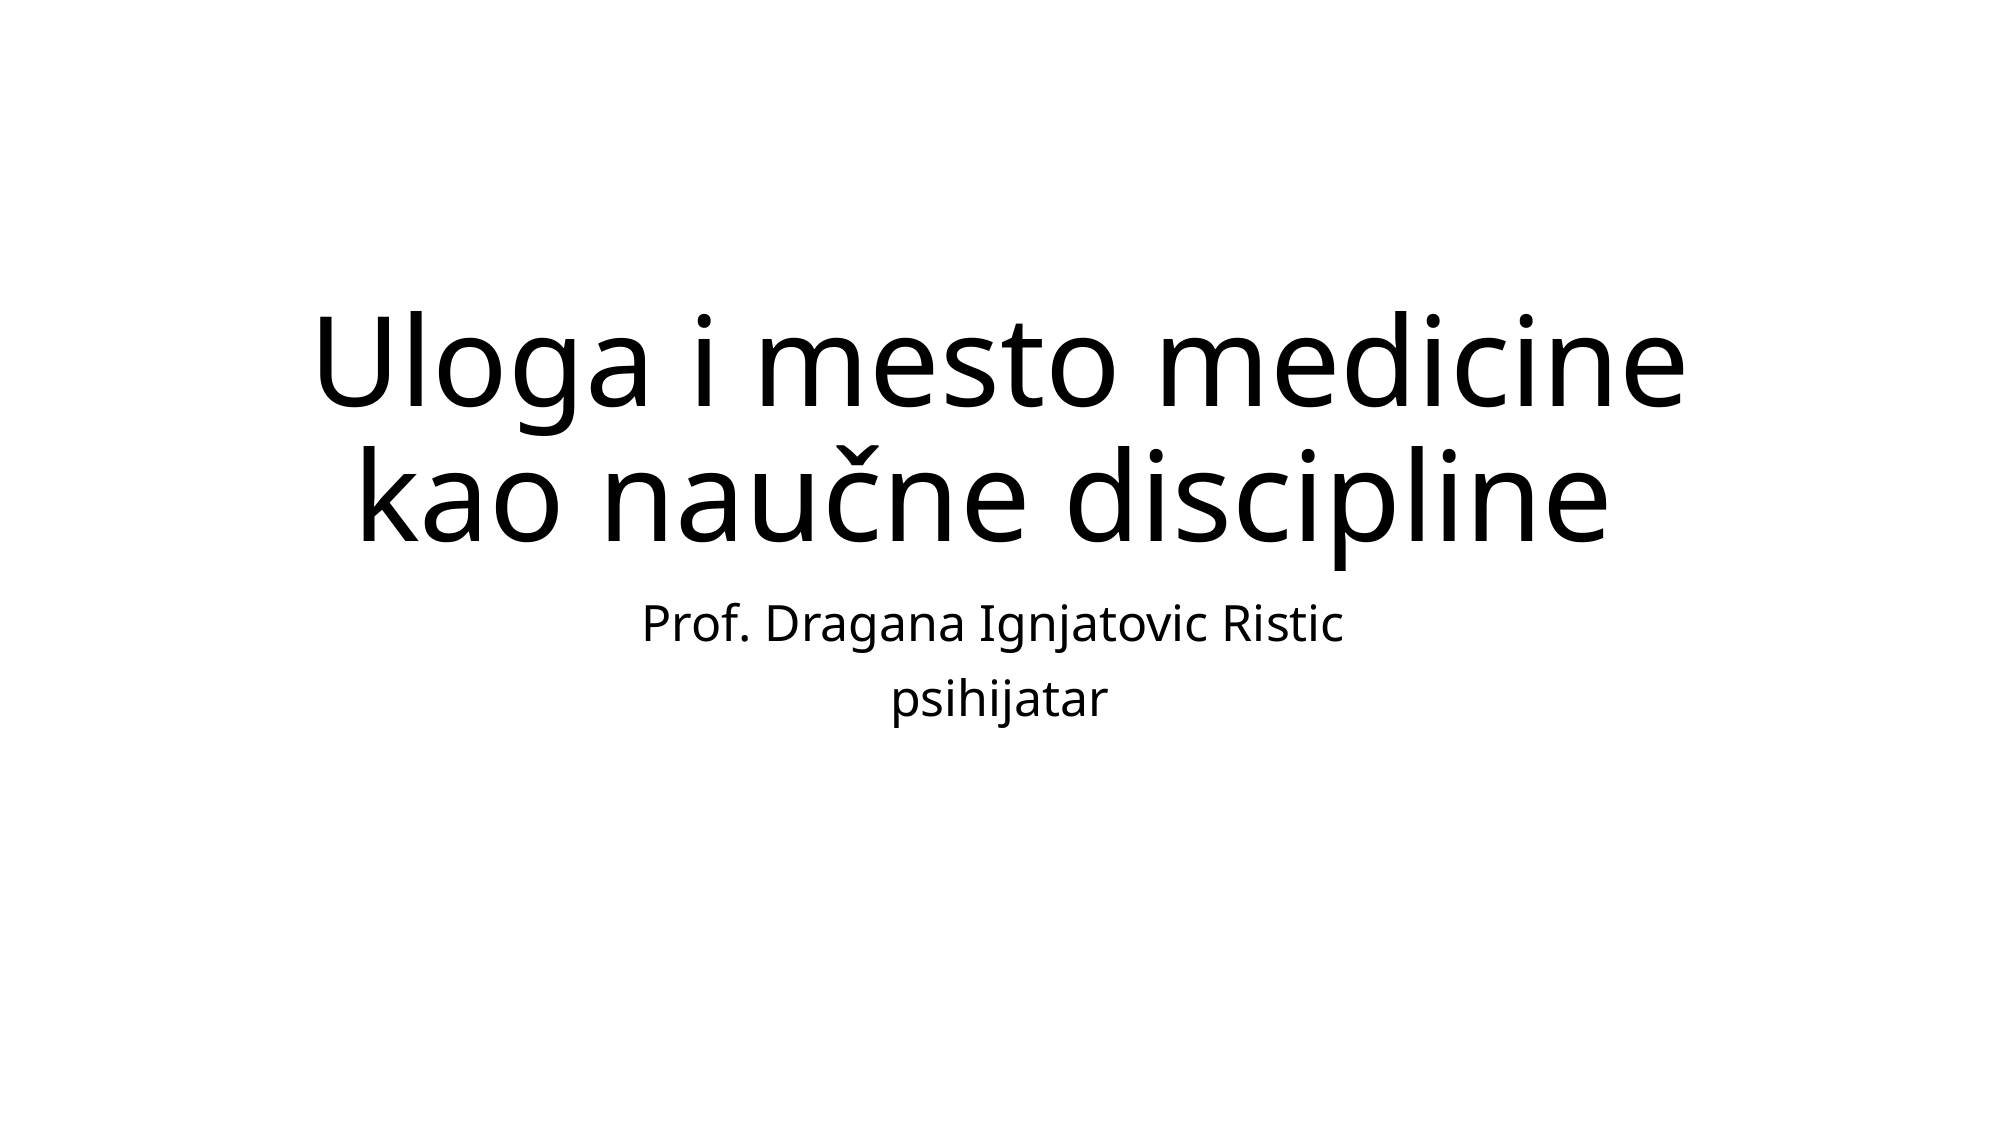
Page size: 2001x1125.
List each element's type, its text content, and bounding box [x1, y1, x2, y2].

subtitle Prof. Dragana Ignjatovic Ristic psihijatar [249, 590, 1750, 863]
title Uloga i mesto medicine kao naučne discipline [249, 184, 1750, 576]
